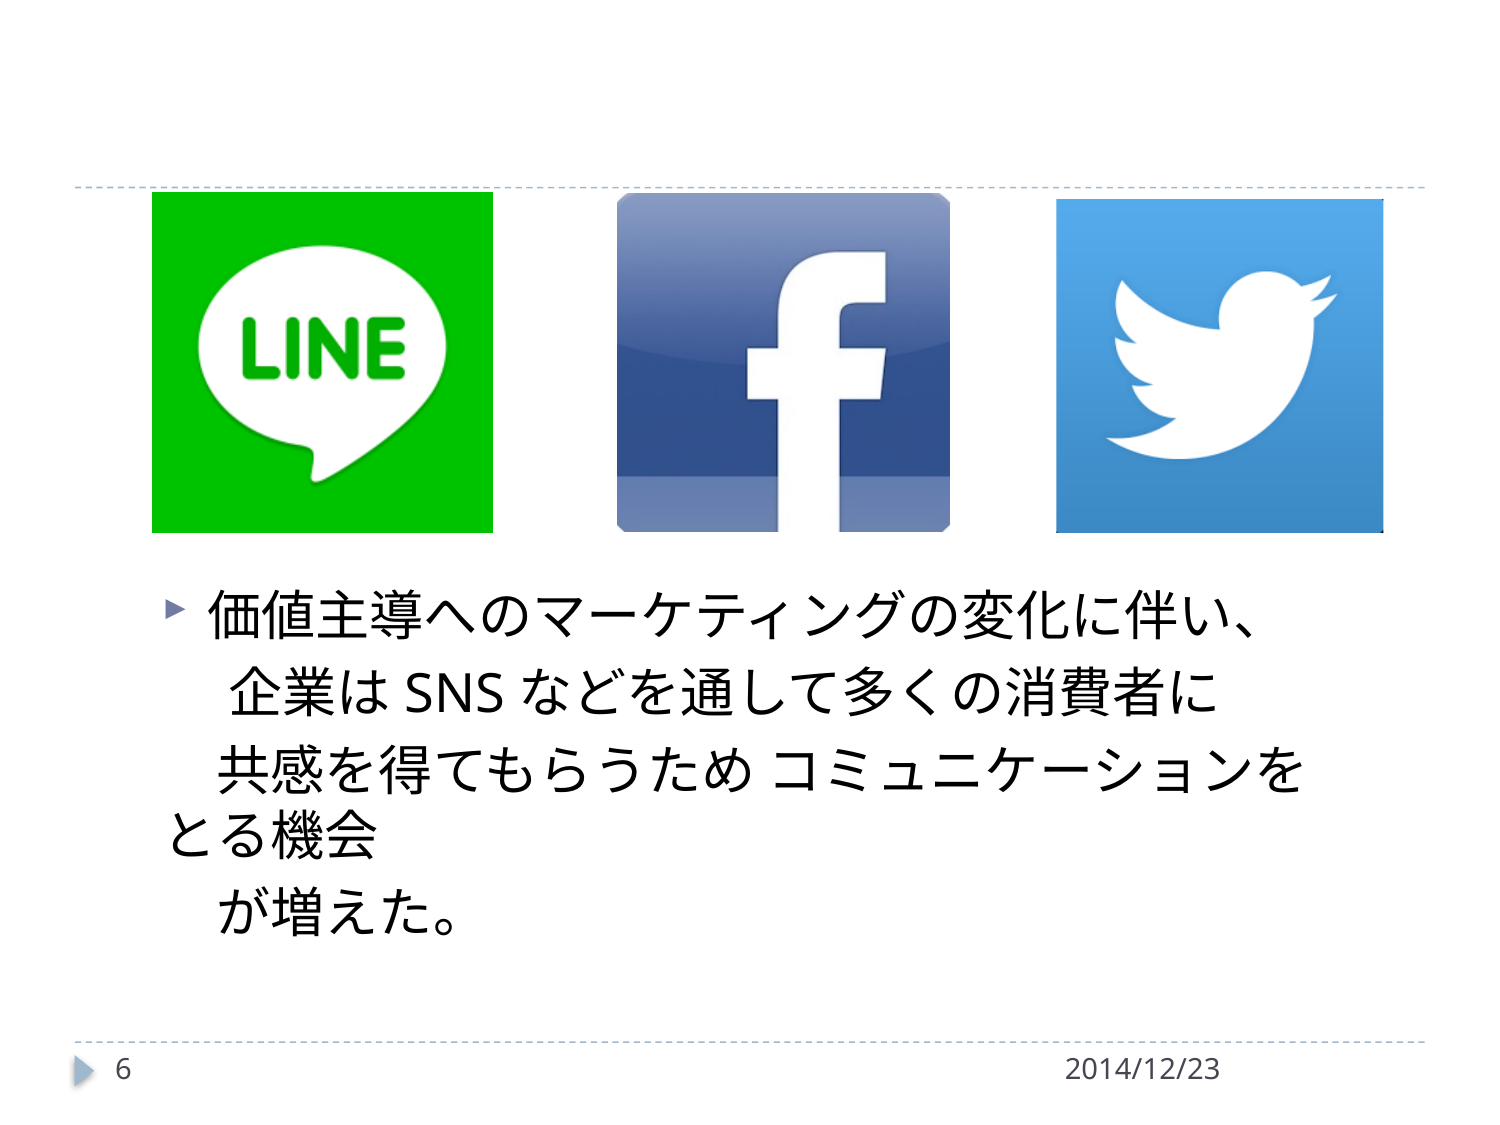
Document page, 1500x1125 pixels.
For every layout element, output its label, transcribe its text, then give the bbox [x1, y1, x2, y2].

picture [616, 192, 950, 533]
picture [152, 192, 494, 533]
slide_number 6 [100, 1042, 426, 1103]
list 価値主導へのマーケティングの変化に伴い、 企業はSNSなどを通して多くの消費者に 共感を得てもらうため コミュニケーションをとる機会 が増えた。 [147, 341, 1371, 1007]
picture [1056, 199, 1384, 533]
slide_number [1050, 1042, 1426, 1103]
